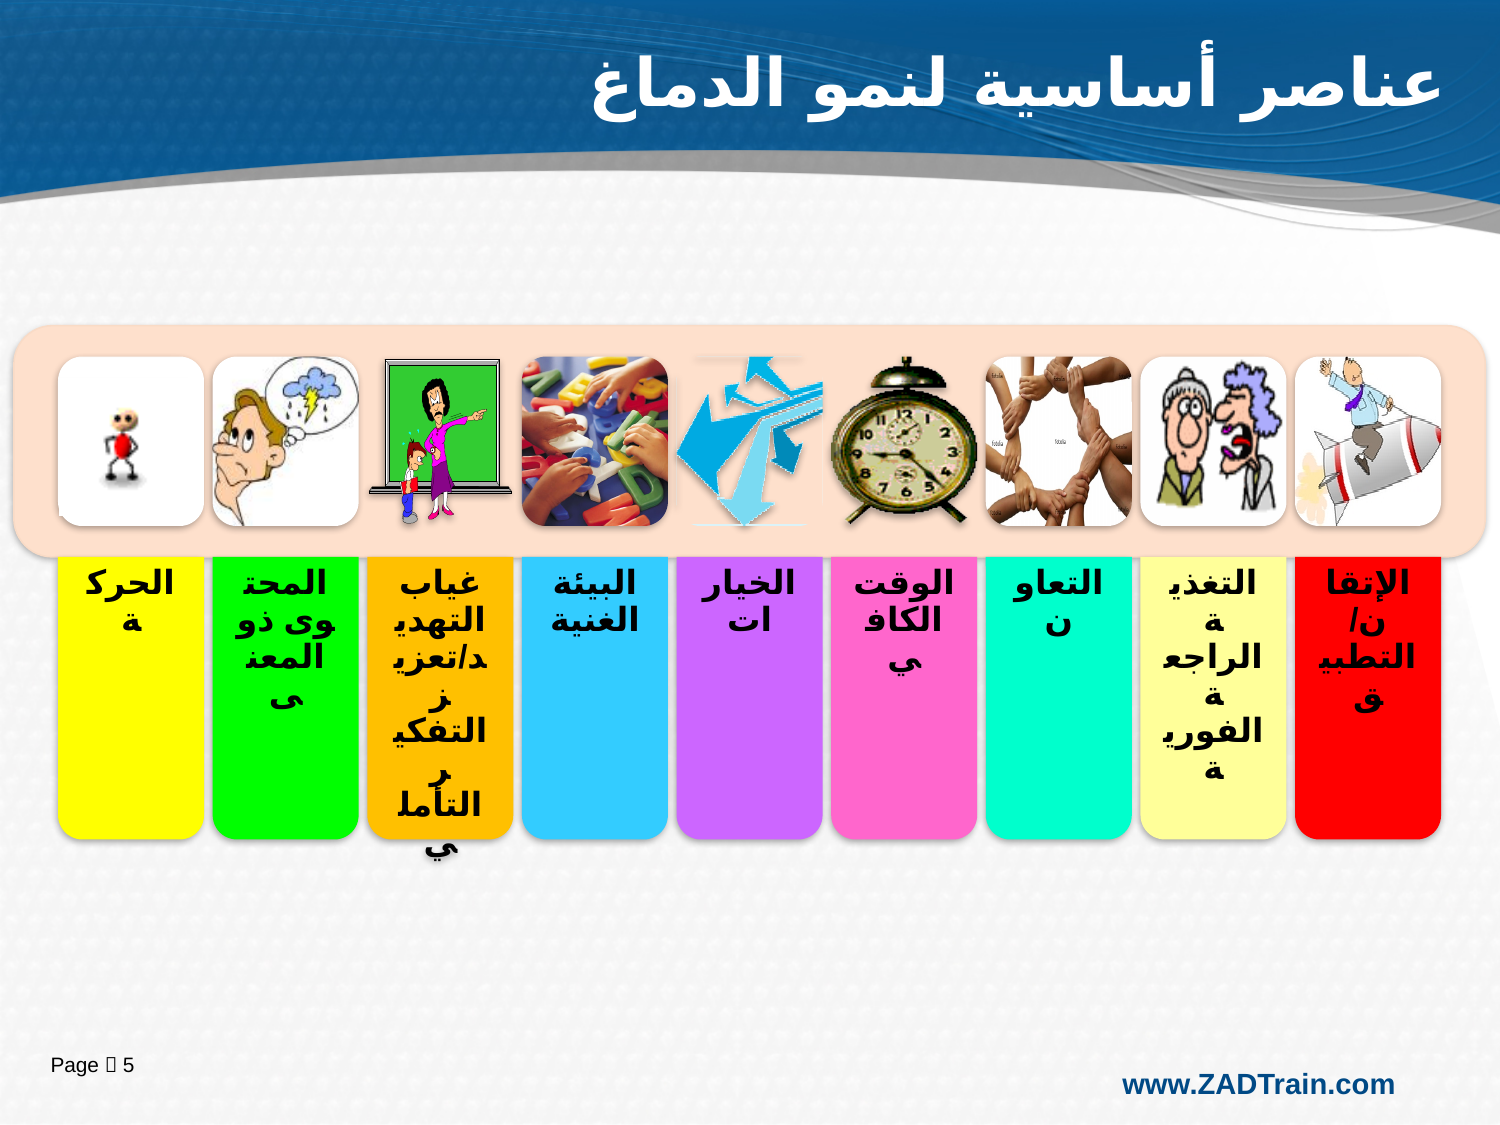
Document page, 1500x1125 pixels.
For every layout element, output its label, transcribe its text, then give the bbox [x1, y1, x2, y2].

title عناصر أساسية لنمو الدماغ [48, 41, 1448, 148]
picture [0, 0, 1500, 1125]
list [13, 325, 1486, 840]
